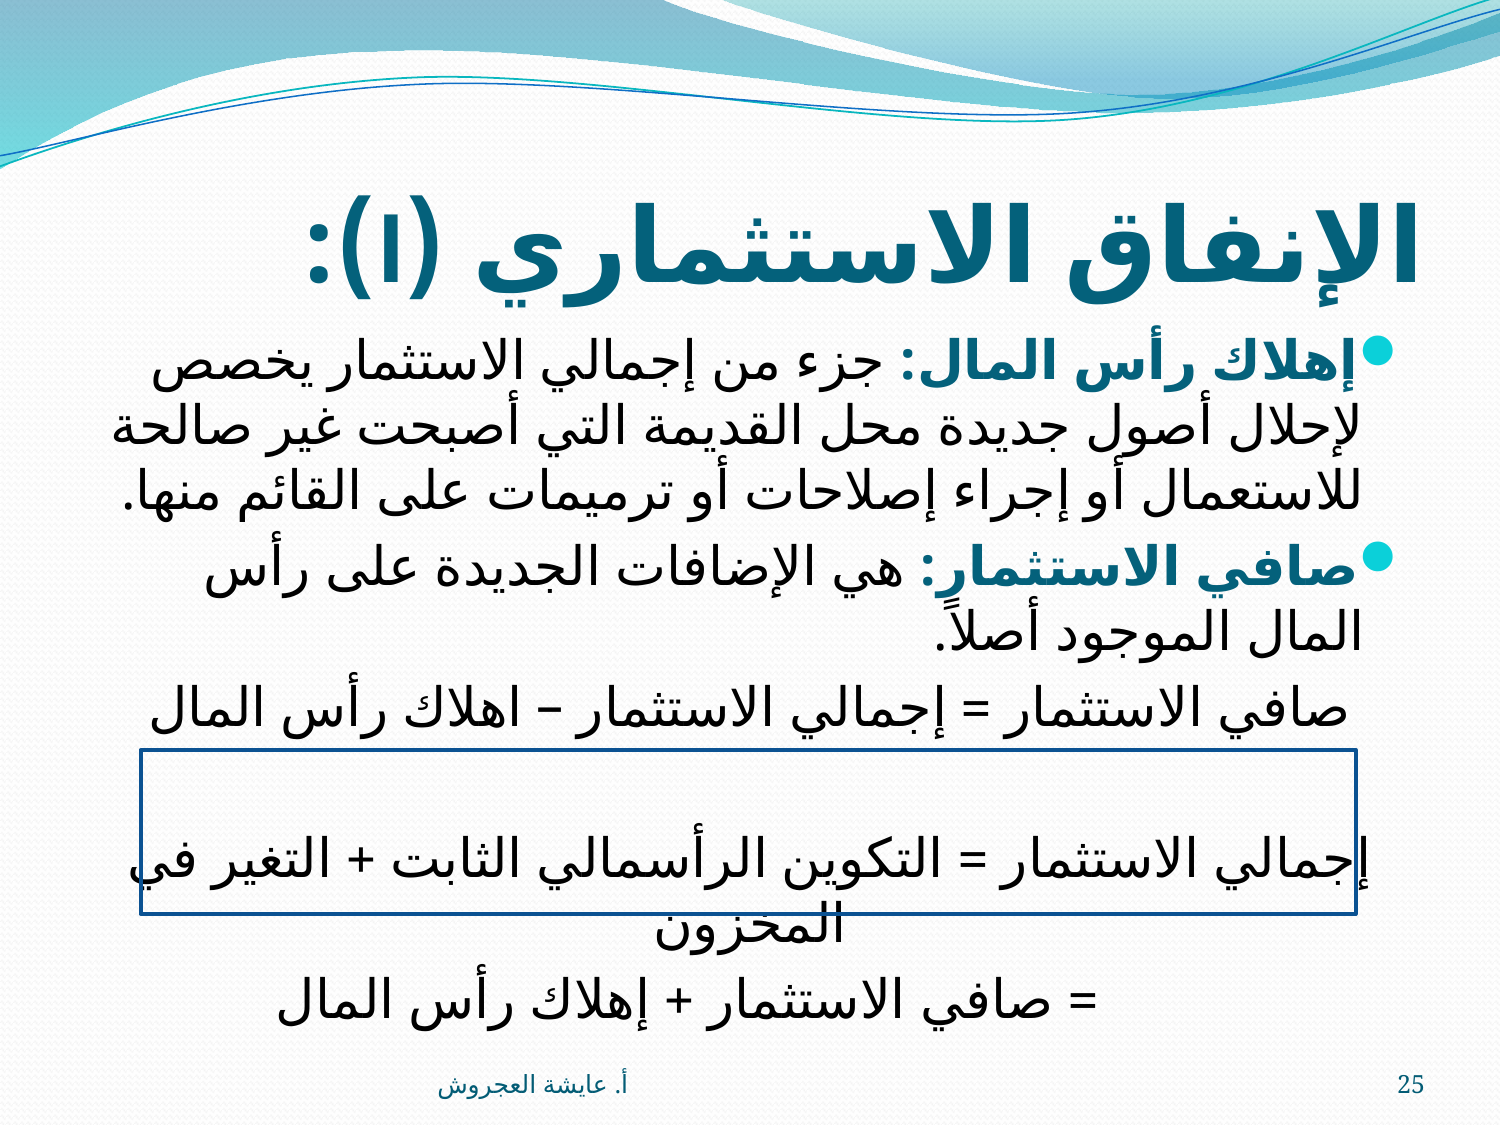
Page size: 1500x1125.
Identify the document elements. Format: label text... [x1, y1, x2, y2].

title الإنفاق الاستثماري (I): [75, 115, 1425, 303]
list إهلاك رأس المال: جزء من إجمالي الاستثمار يخصص لإحلال أصول جديدة محل القديمة التي أصبحت غير صالحة للاستعمال أو إجراء إصلاحات أو ترميمات على القائم منها. صافي الاستثمار: هي الإضافات الجديدة على رأس المال الموجود أصلاً. صافي الاستثمار = إجمالي الاستثمار – اهلاك رأس المال إجمالي الاستثمار = التكوين الرأسمالي الثابت + التغير في المخزون = صافي الاستثمار + إهلاك رأس المال [75, 317, 1425, 1038]
slide_number 25 [1299, 1042, 1425, 1103]
footer أ. عايشة العجروش [437, 1042, 988, 1103]
text_box [139, 748, 1358, 916]
